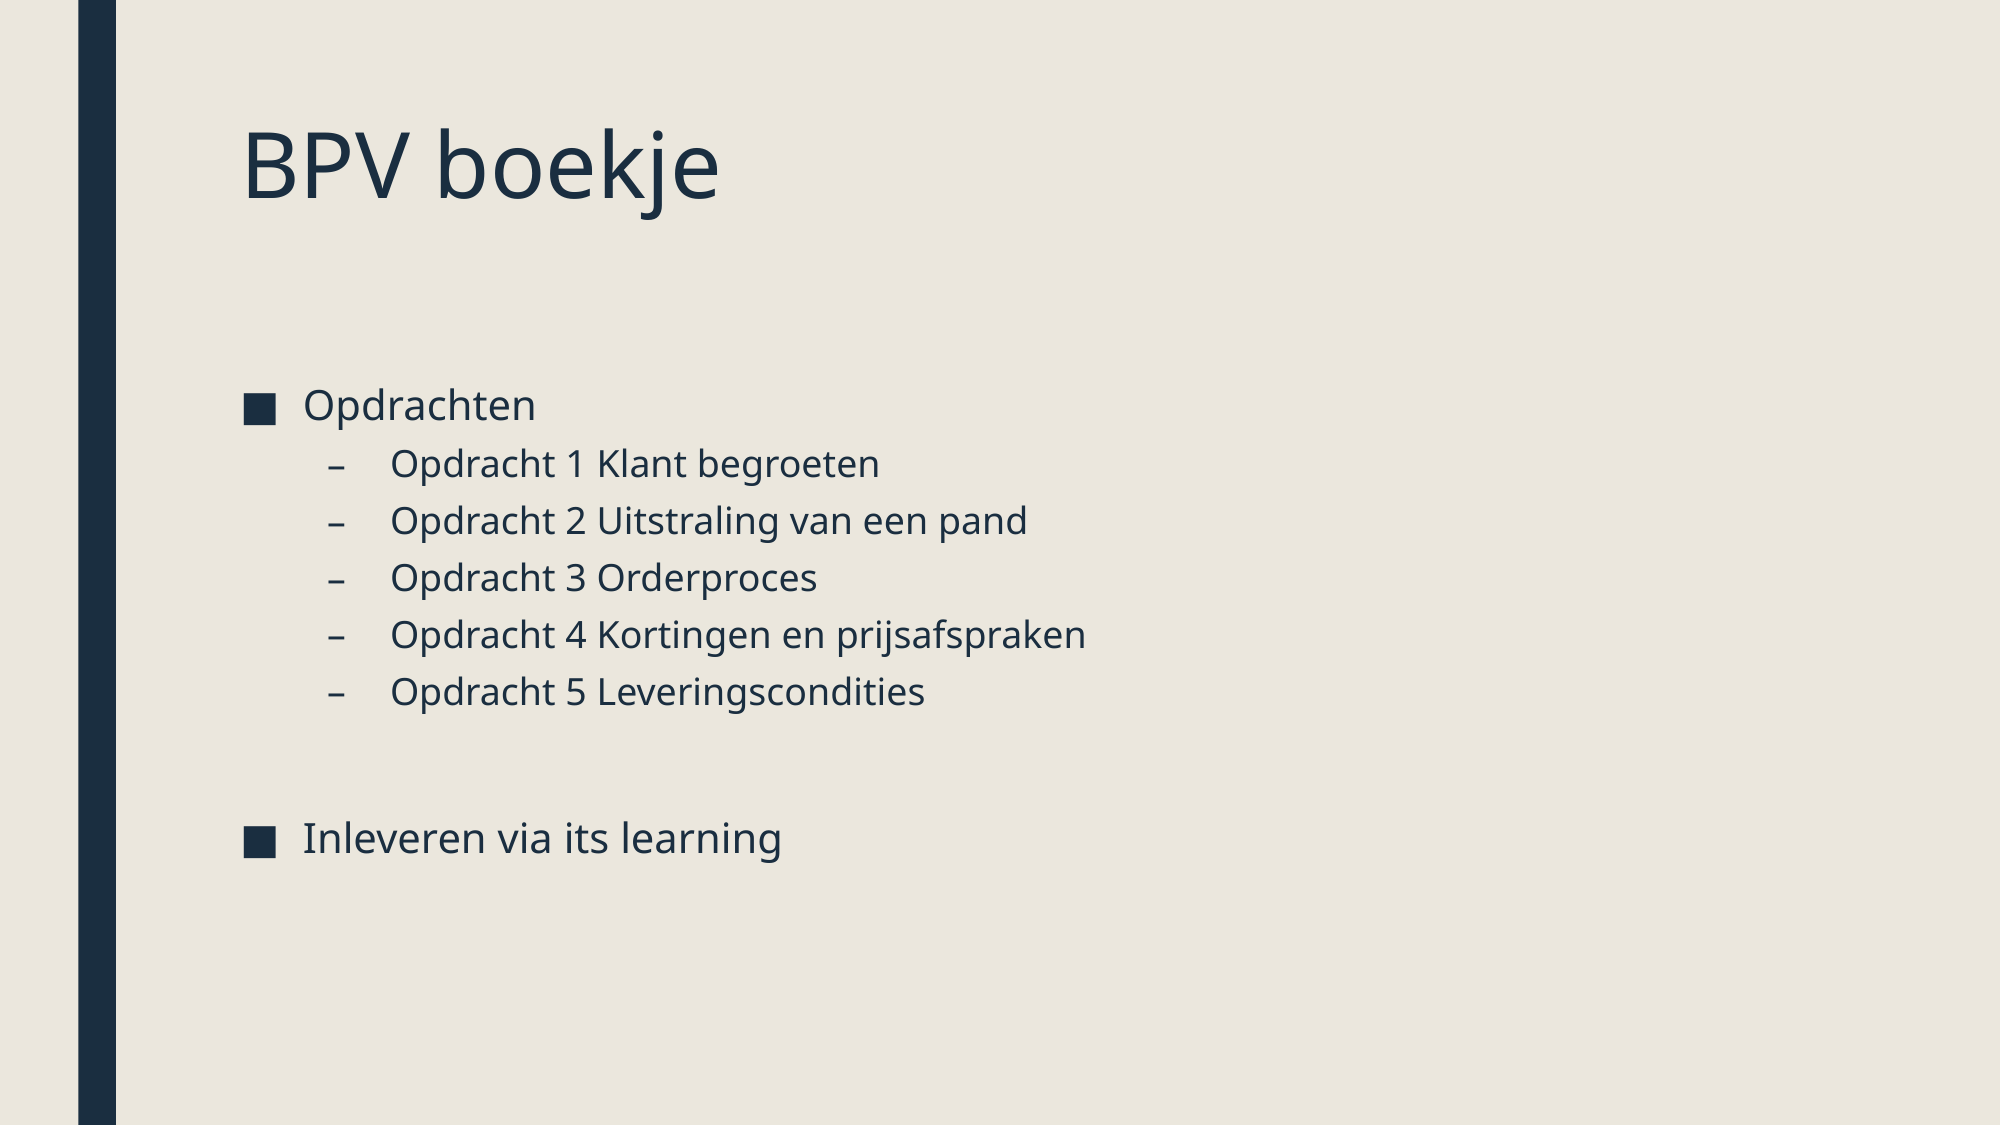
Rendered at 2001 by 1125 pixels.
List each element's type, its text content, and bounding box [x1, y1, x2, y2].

title BPV boekje [225, 112, 1800, 357]
list Opdrachten Opdracht 1 Klant begroeten Opdracht 2 Uitstraling van een pand Opdracht 3 Orderproces Opdracht 4 Kortingen en prijsafspraken Opdracht 5 Leveringscondities Inleveren via its learning [225, 375, 1800, 963]
